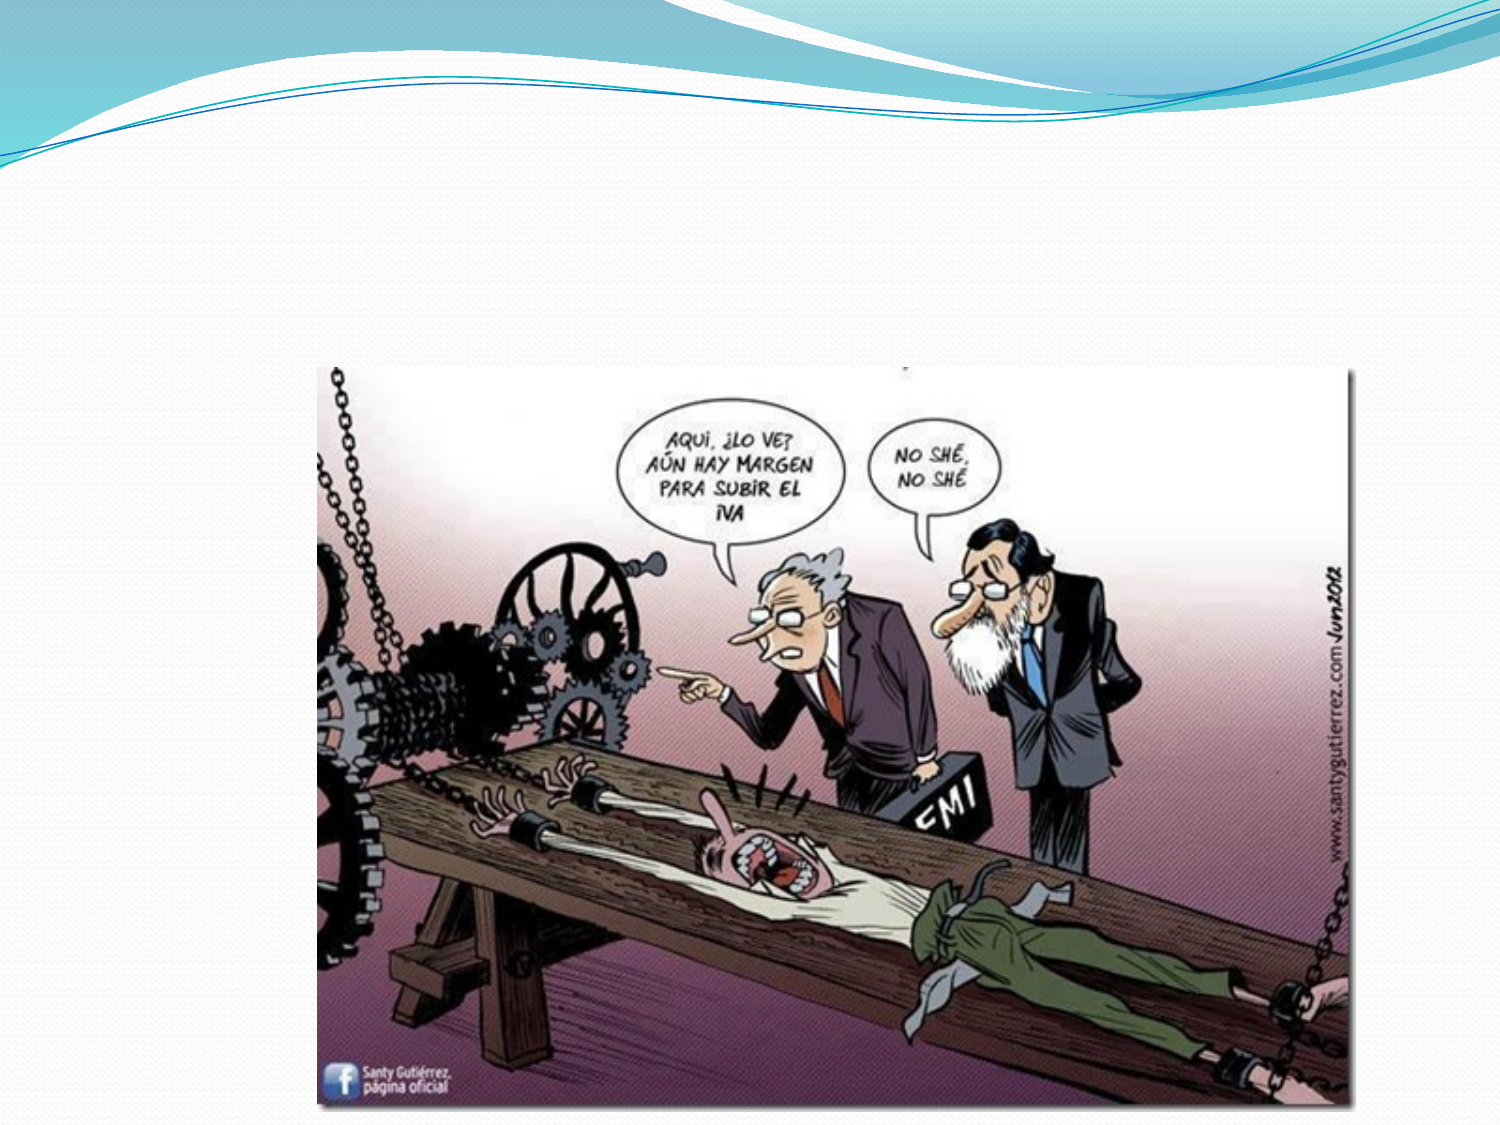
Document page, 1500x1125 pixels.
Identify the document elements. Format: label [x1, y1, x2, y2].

list [316, 367, 1357, 1112]
